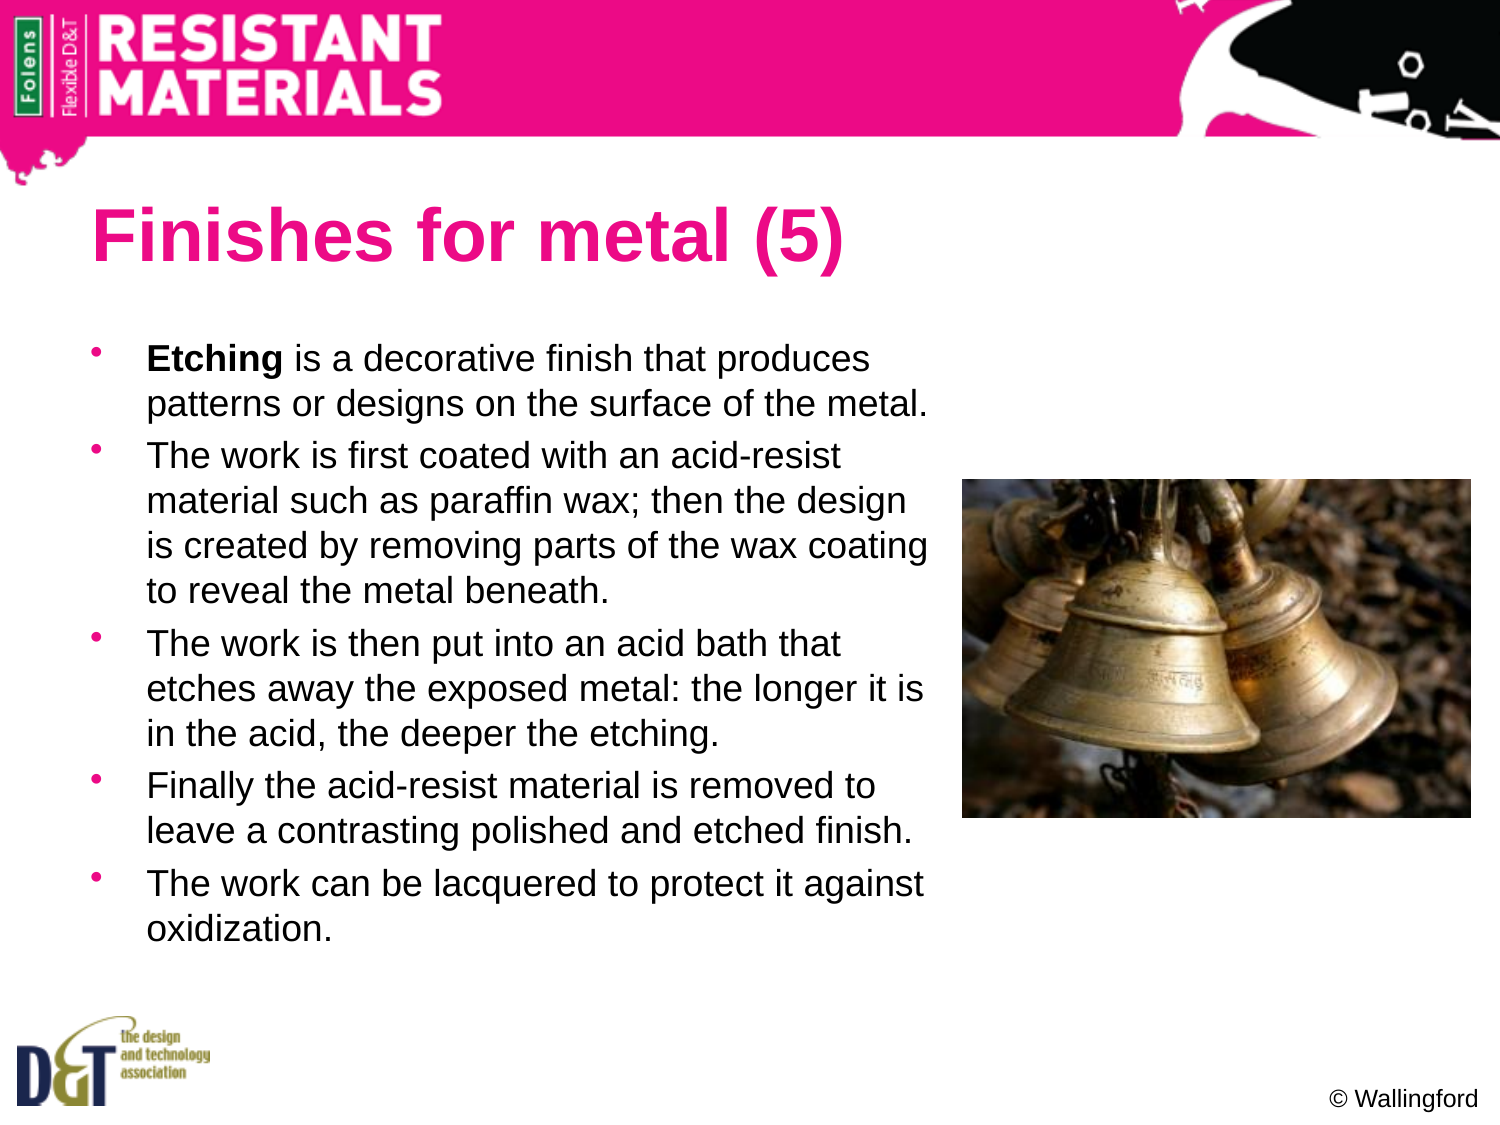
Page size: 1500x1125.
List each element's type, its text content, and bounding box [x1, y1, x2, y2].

text_box © Wallingford [1257, 1074, 1495, 1125]
list Etching is a decorative finish that produces patterns or designs on the surface of the metal. The work is first coated with an acid-resist material such as paraffin wax; then the design is created by removing parts of the wax coating to reveal the metal beneath. The work is then put into an acid bath that etches away the exposed metal: the longer it is in the acid, the deeper the etching. Finally the acid-resist material is removed to leave a contrasting polished and etched finish. The work can be lacquered to protect it against oxidization. [75, 326, 951, 1005]
picture [0, 0, 1500, 1125]
title Finishes for metal (5) [76, 160, 1427, 301]
